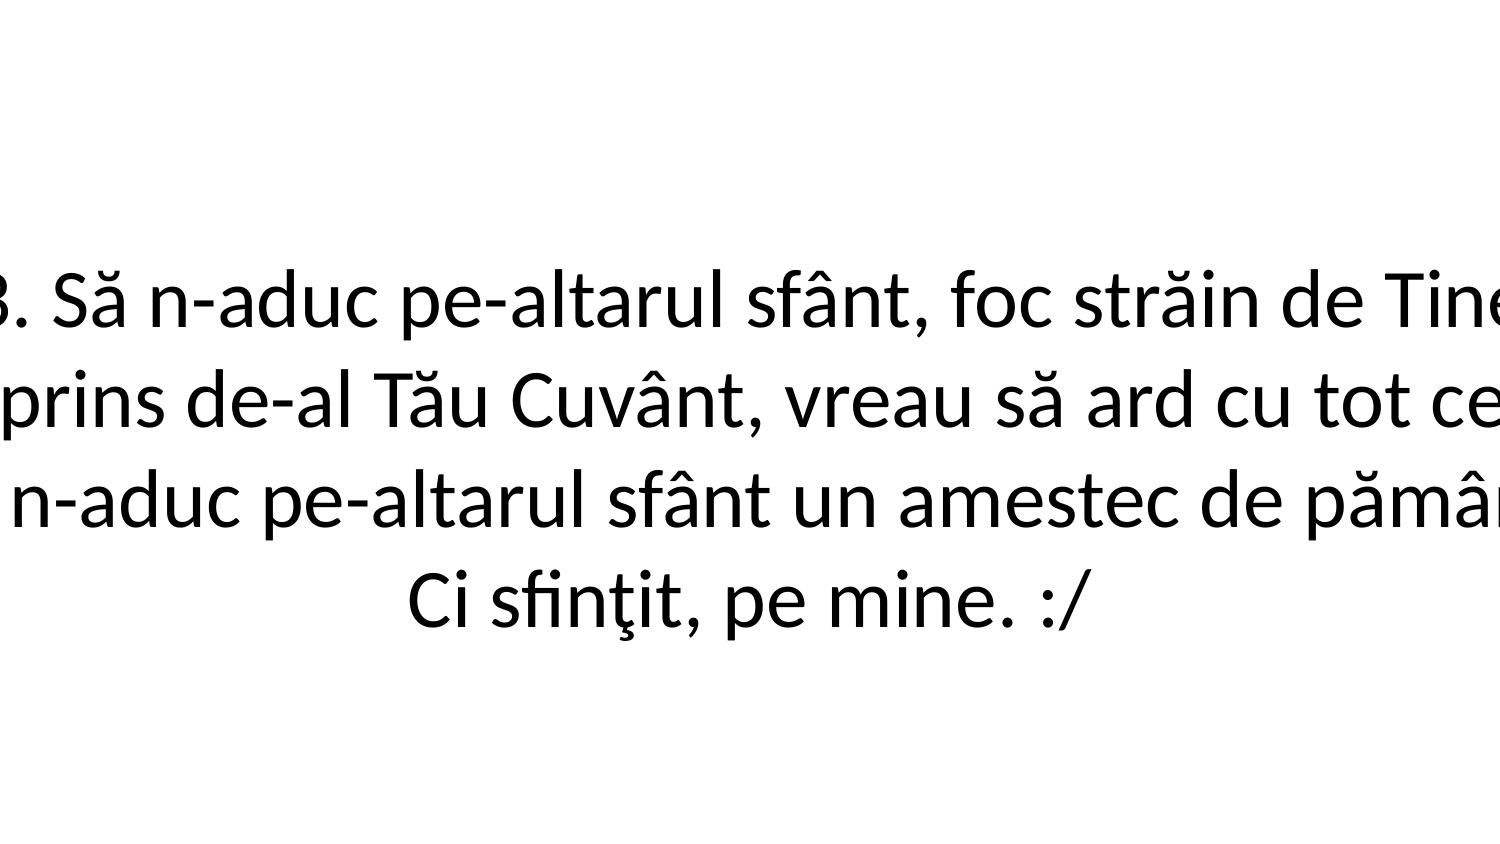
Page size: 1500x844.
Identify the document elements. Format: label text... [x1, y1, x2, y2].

text_box 3. Să n-aduc pe-altarul sfânt, foc străin de Tine /: Ci aprins de-al Tău Cuvânt, vreau să ard cu tot ce sunt, Să n-aduc pe-altarul sfânt un amestec de pământ, Ci sfinţit, pe mine. :/ [0, 192, 1500, 652]
